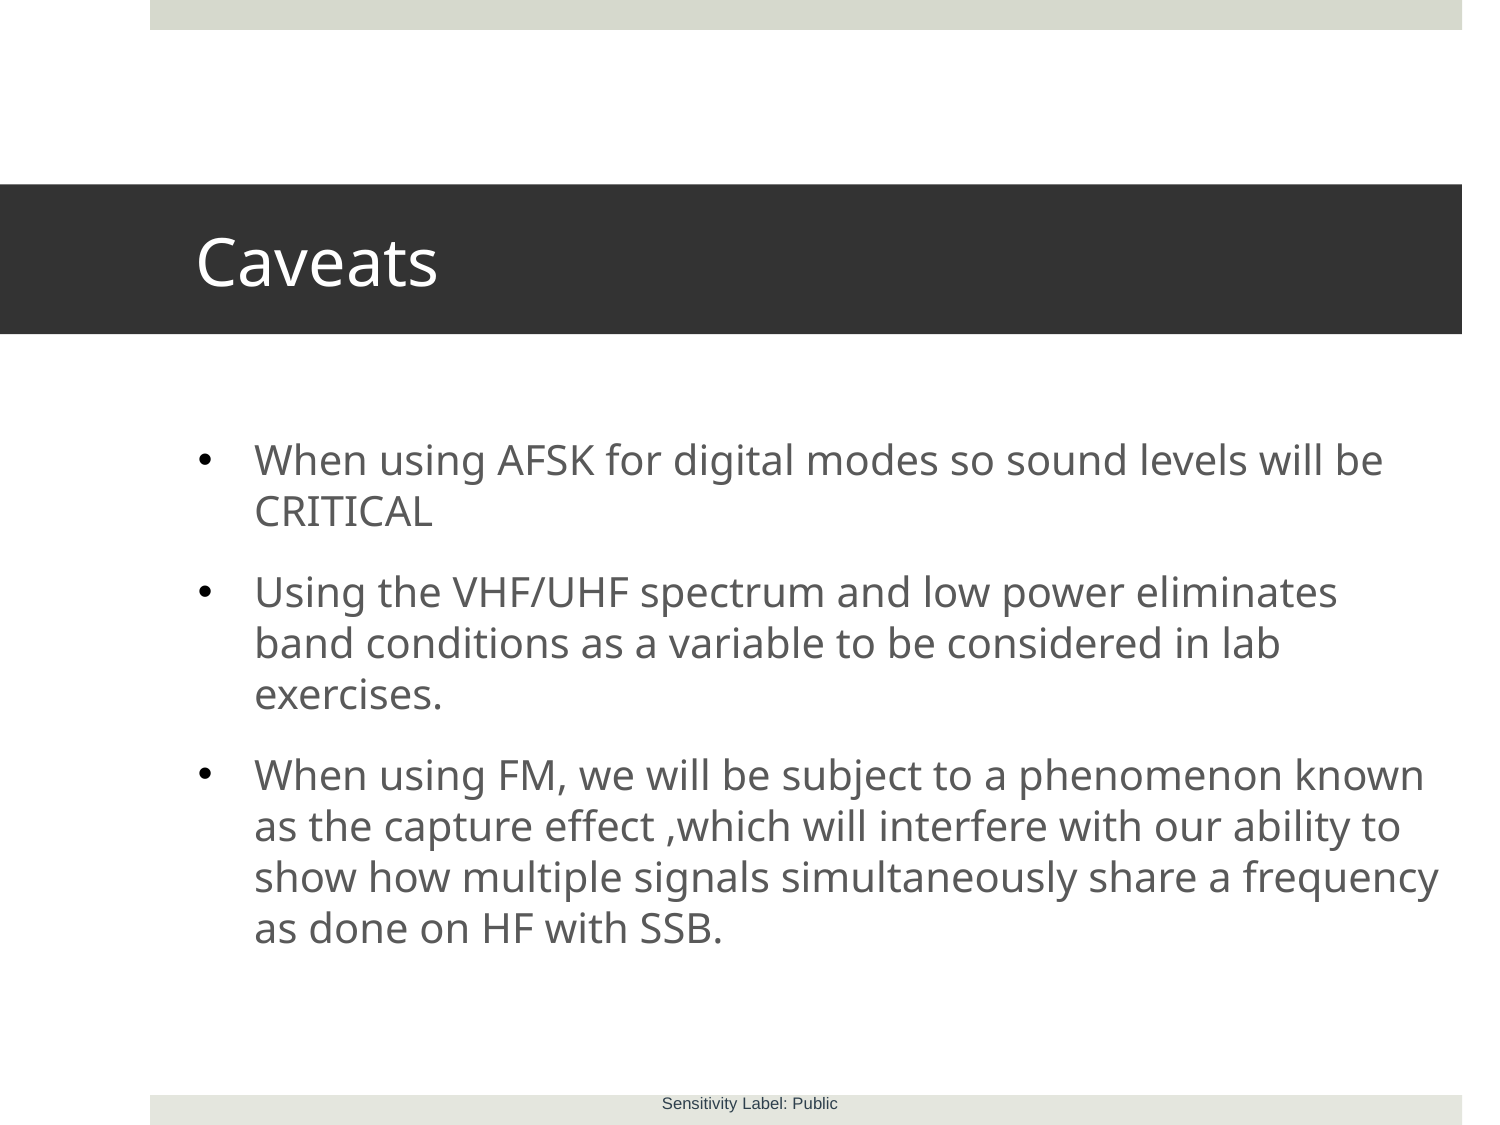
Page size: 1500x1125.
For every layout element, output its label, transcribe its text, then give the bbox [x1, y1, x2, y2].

list When using AFSK for digital modes so sound levels will be CRITICAL Using the VHF/UHF spectrum and low power eliminates band conditions as a variable to be considered in lab exercises. When using FM, we will be subject to a phenomenon known as the capture effect ,which will interfere with our ability to show how multiple signals simultaneously share a frequency as done on HF with SSB. [182, 425, 1462, 1028]
title Caveats [0, 184, 1462, 335]
